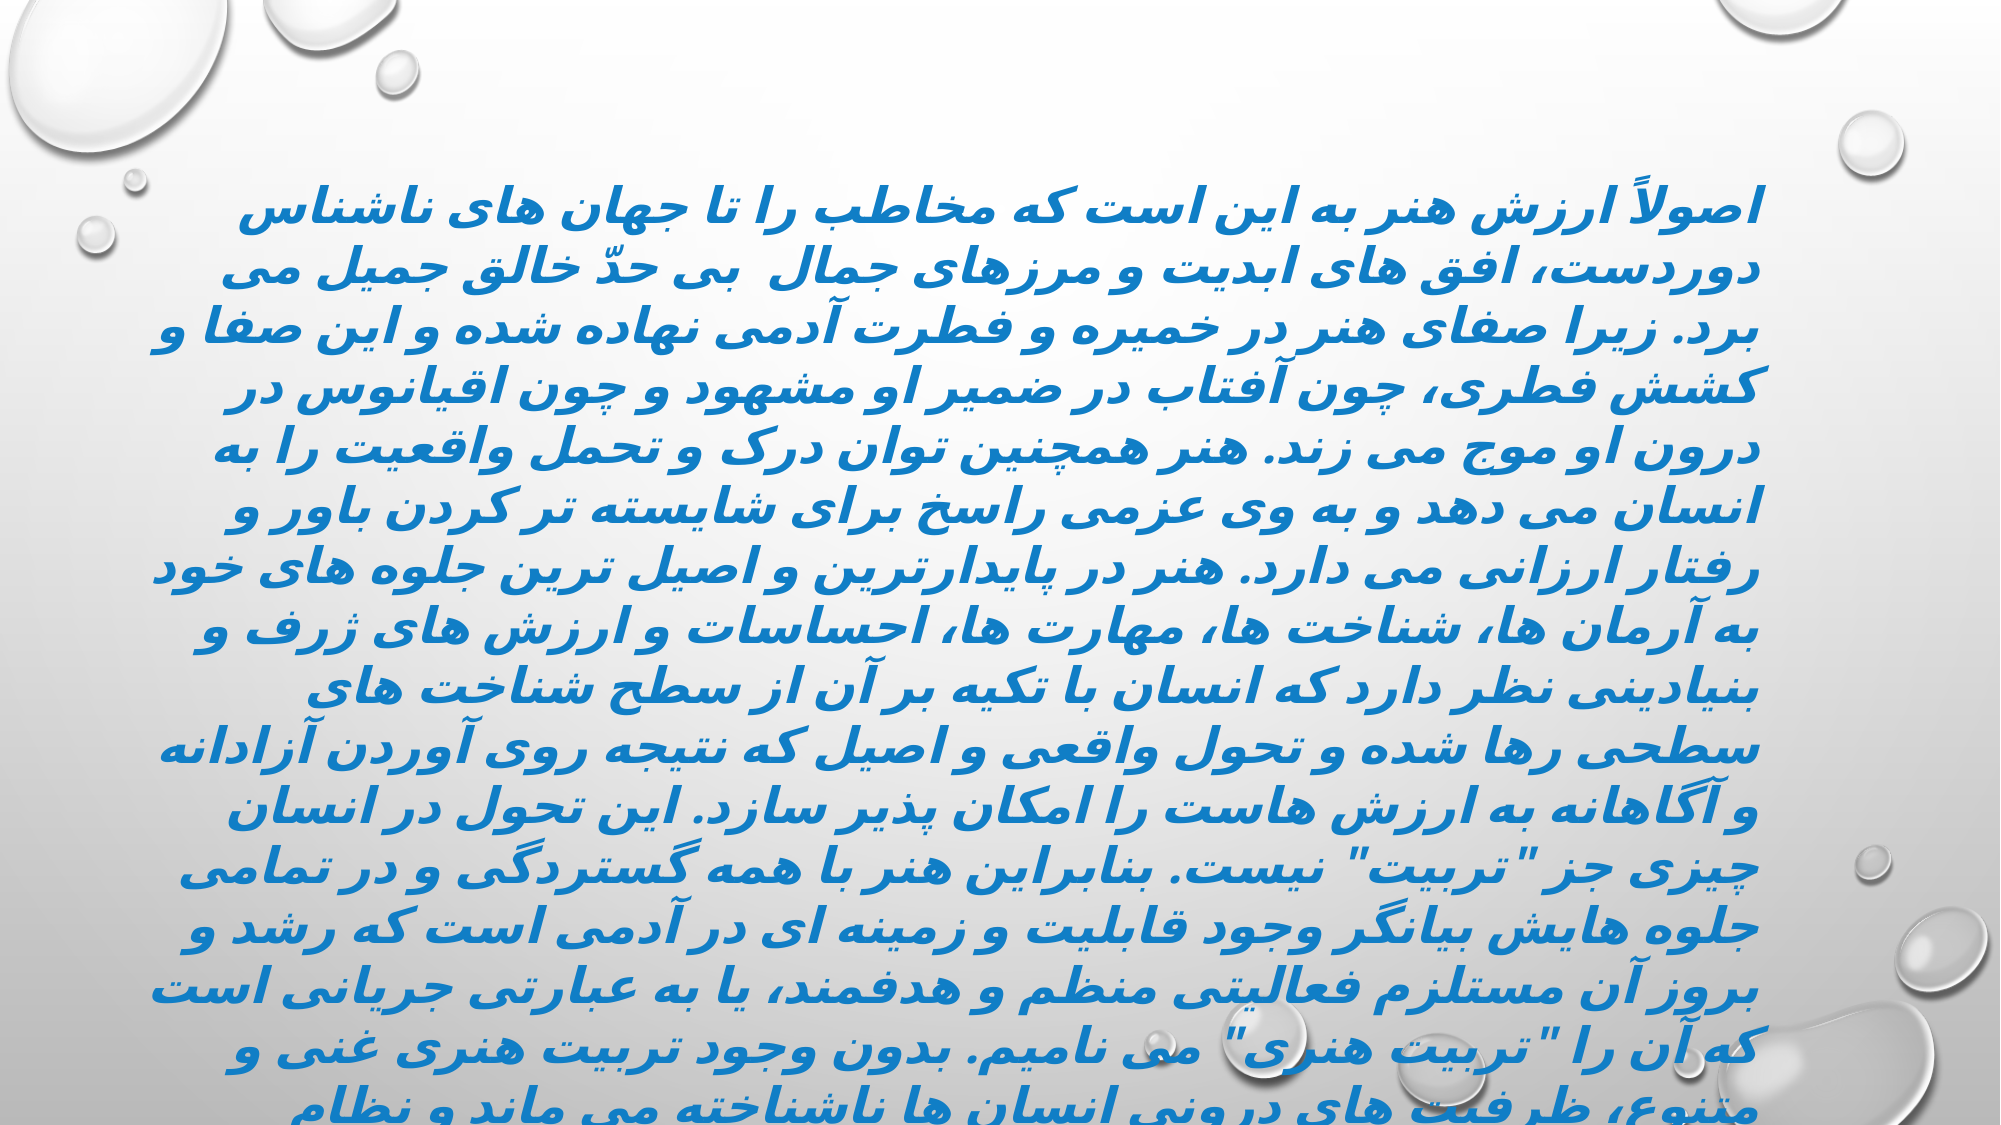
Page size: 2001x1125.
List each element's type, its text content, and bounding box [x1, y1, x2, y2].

text_box اصولاً ارزش هنر به این است که مخاطب را تا جهان های ناشناس دوردست، افق های ابدیت و مرزهای جمال بی حدّ خالق جمیل می برد. زیرا صفای هنر در خمیره و فطرت آدمی نهاده شده و این صفا و کشش فطری، چون آفتاب در ضمیر او مشهود و چون اقیانوس در درون او موج می زند. هنر همچنین توان درک و تحمل واقعیت را به انسان می دهد و به وی عزمی راسخ برای شایسته تر کردن باور و رفتار ارزانی می دارد. هنر در پایدارترین و اصیل ترین جلوه های خود به آرمان ها، شناخت ها، مهارت ها، احساسات و ارزش های ژرف و بنیادینی نظر دارد که انسان با تکیه بر آن از سطح شناخت های سطحی رها شده و تحول واقعی و اصیل که نتیجه روی آوردن آزادانه و آگاهانه به ارزش هاست را امکان پذیر سازد. این تحول در انسان چیزی جز "تربیت" نیست. بنابراین هنر با همه گستردگی و در تمامی جلوه هایش بیانگر وجود قابلیت و زمینه ای در آدمی است که رشد و بروز آن مستلزم فعالیتی منظم و هدفمند، یا به عبارتی جریانی است که آن را "تربیت هنری" می نامیم. بدون وجود تربیت هنری غنی و متنوع، ظرفیت های درونی انسان ها ناشناخته می ماند و نظام آموزشی نمی تواند فرصت های ناب و واقعی را برای رشد و پیشرفت جامعه فراهم کند. [128, 165, 1776, 1125]
picture [0, 0, 2000, 1125]
